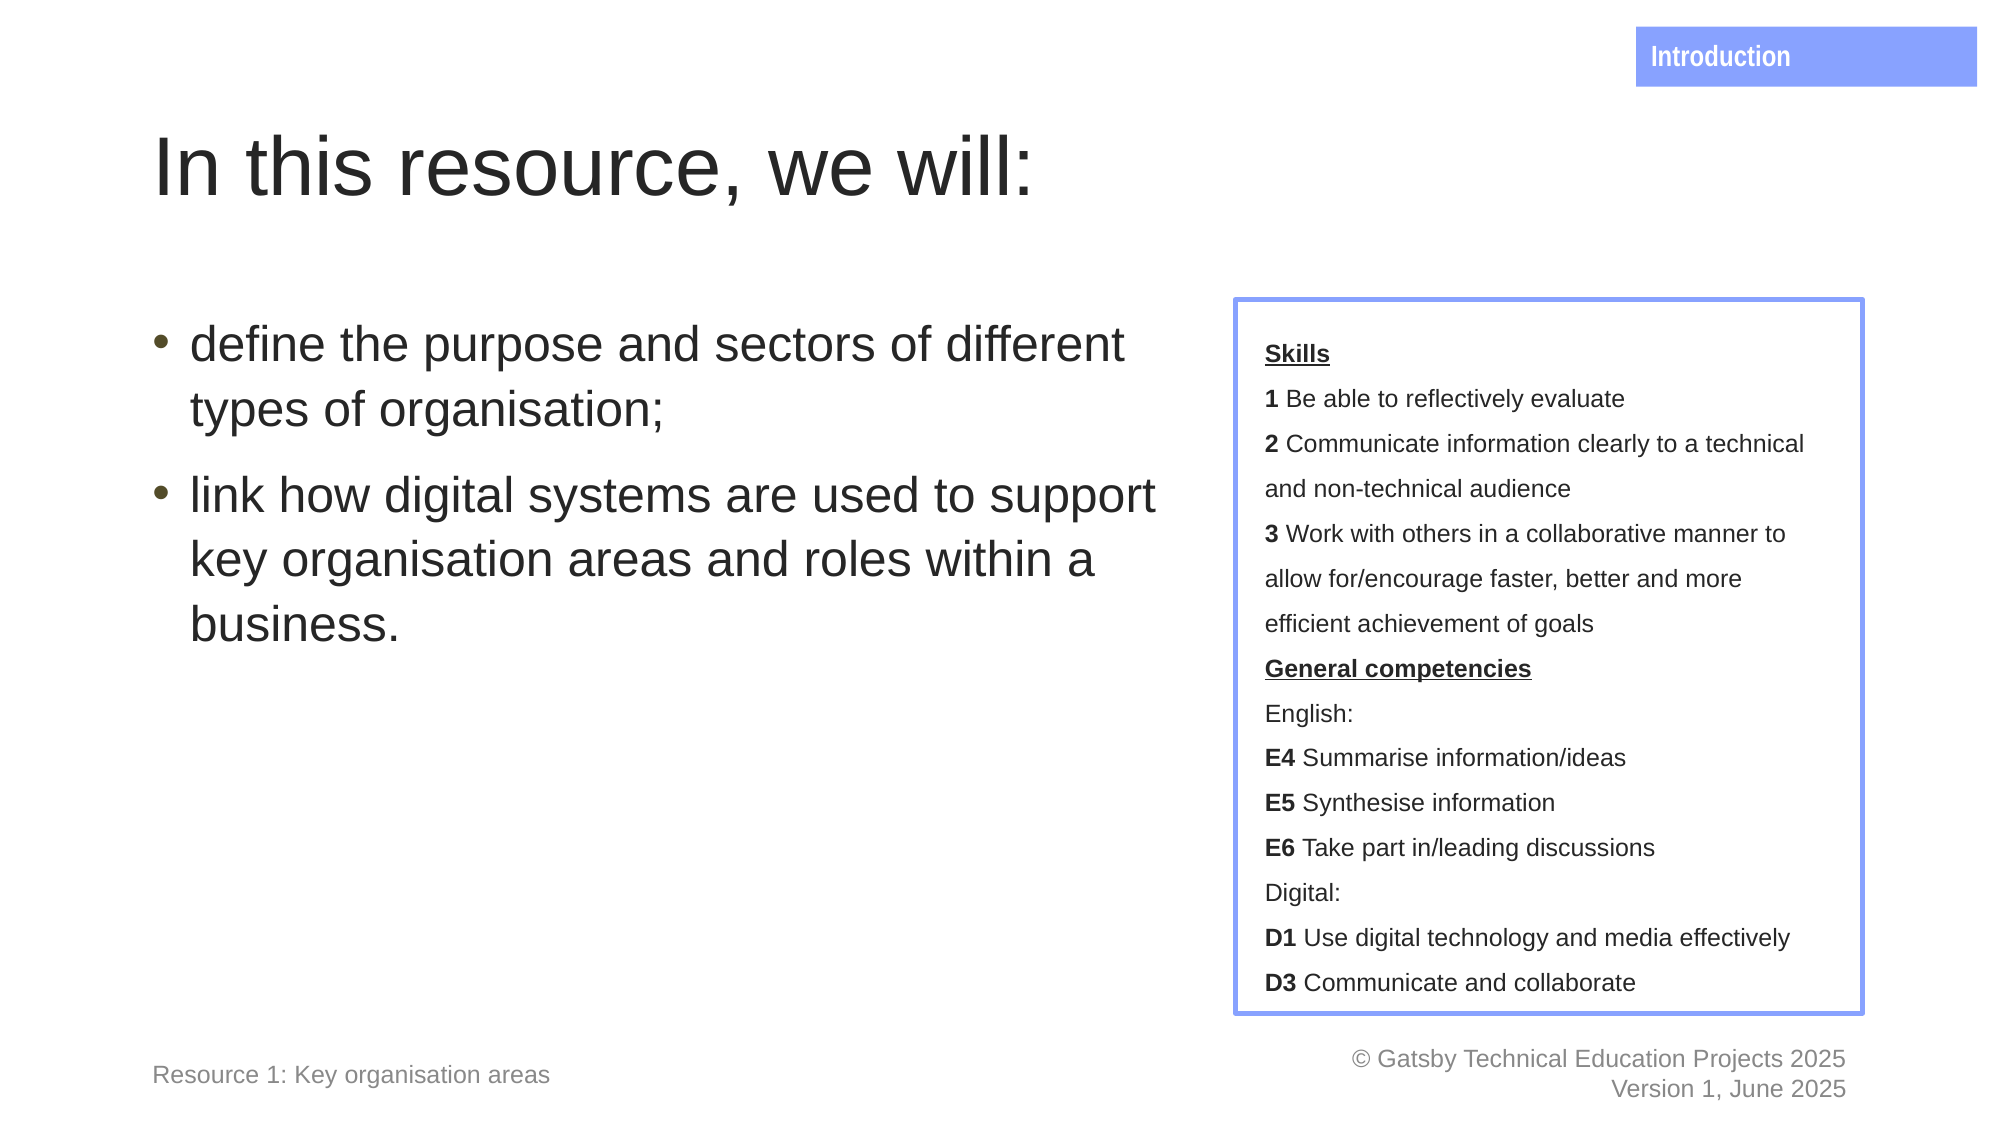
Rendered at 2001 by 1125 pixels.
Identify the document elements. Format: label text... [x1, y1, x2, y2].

list Introduction [1636, 26, 1978, 87]
title In this resource, we will: [137, 59, 1863, 278]
list define the purpose and sectors of different types of organisation; link how digital systems are used to support key organisation areas and roles within a business. [137, 299, 1188, 1014]
list Resource 1: Key organisation areas [137, 1042, 829, 1103]
list Skills 1 Be able to reflectively evaluate 2 Communicate information clearly to a technical and non-technical audience 3 Work with others in a collaborative manner to allow for/encourage faster, better and more efficient achievement of goals General competencies English: E4 Summarise information/ideas E5 Synthesise information E6 Take part in/leading discussions Digital: D1 Use digital technology and media effectively D3 Communicate and collaborate [1233, 297, 1865, 1016]
